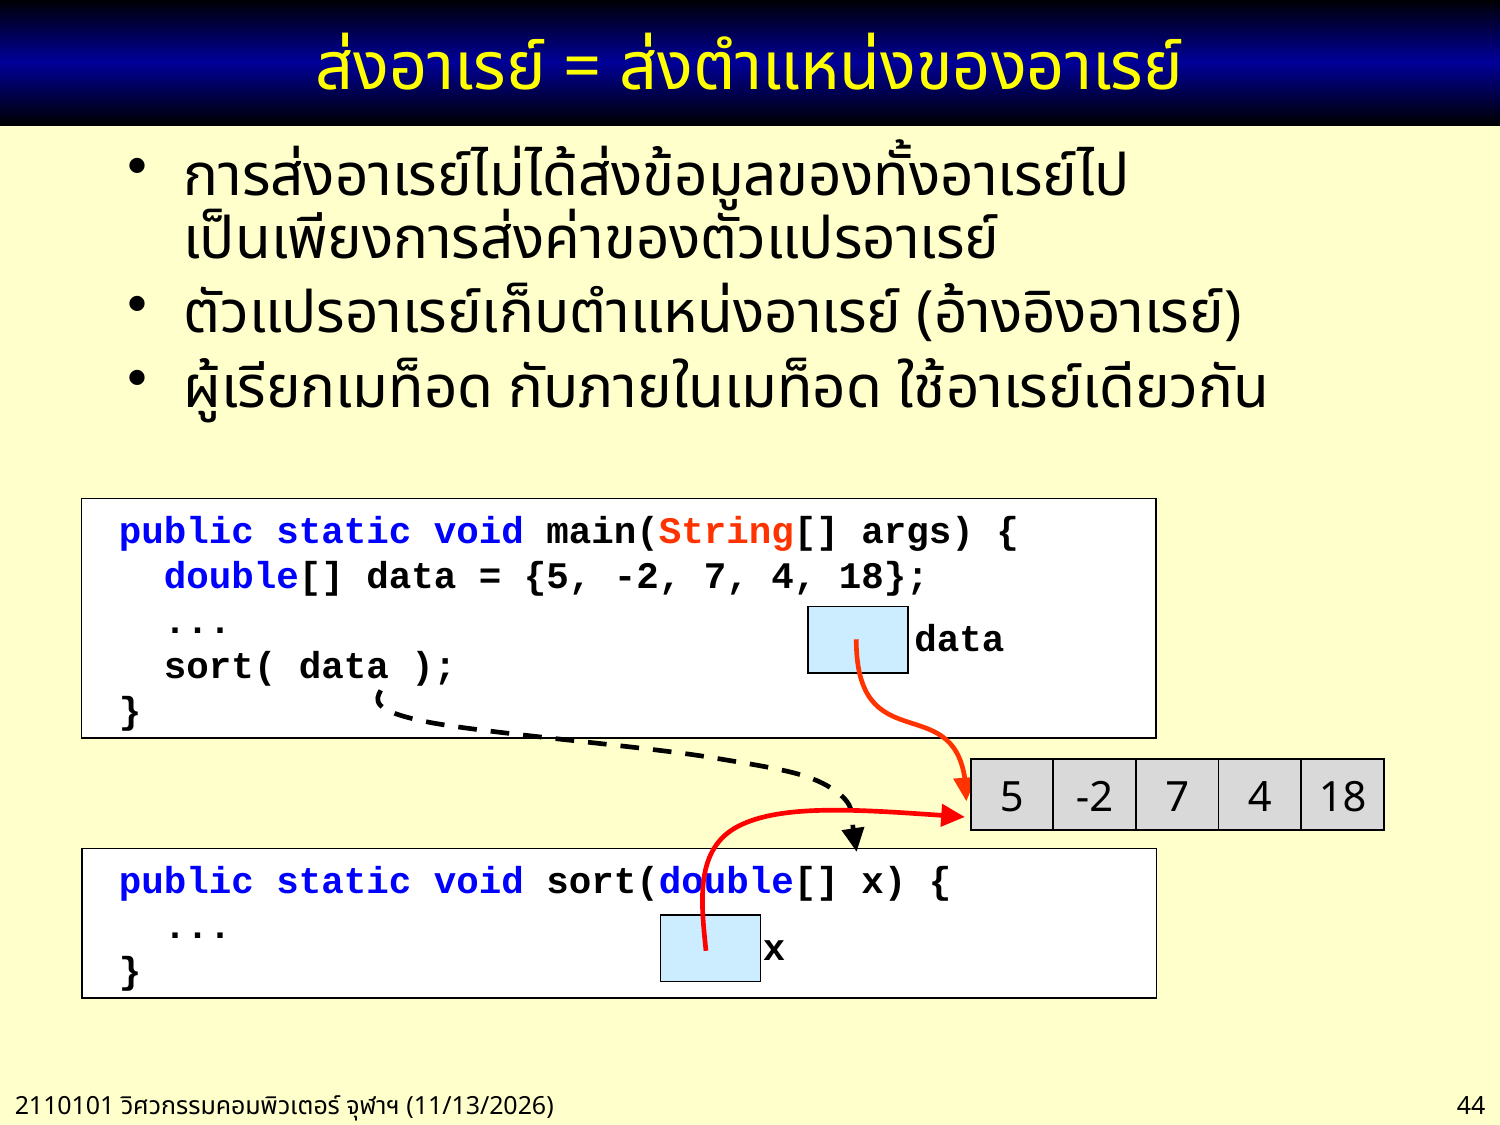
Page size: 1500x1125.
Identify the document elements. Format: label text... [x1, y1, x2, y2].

text_box [702, 805, 965, 913]
text_box public static void main(String[] args) { double[] data = {5, -2, 7, 4, 18}; ... sort( data ); } [81, 498, 1156, 739]
list การส่งอาเรย์ไม่ได้ส่งข้อมูลของทั้งอาเรย์ไป เป็นเพียงการส่งค่าของตัวแปรอาเรย์ ตัวแปรอาเรย์เก็บตำแหน่งอาเรย์ (อ้างอิงอาเรย์) ผู้เรียกเมท็อด กับภายในเมท็อด ใช้อาเรย์เดียวกัน [112, 137, 1412, 462]
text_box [970, 758, 1385, 831]
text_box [660, 914, 824, 982]
text_box [377, 690, 852, 818]
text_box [830, 664, 993, 776]
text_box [807, 606, 1046, 674]
title ส่งอาเรย์ = ส่งตำแหน่งของอาเรย์ [0, 0, 1500, 126]
text_box public static void sort(double[] x) { ... } [81, 848, 1157, 999]
